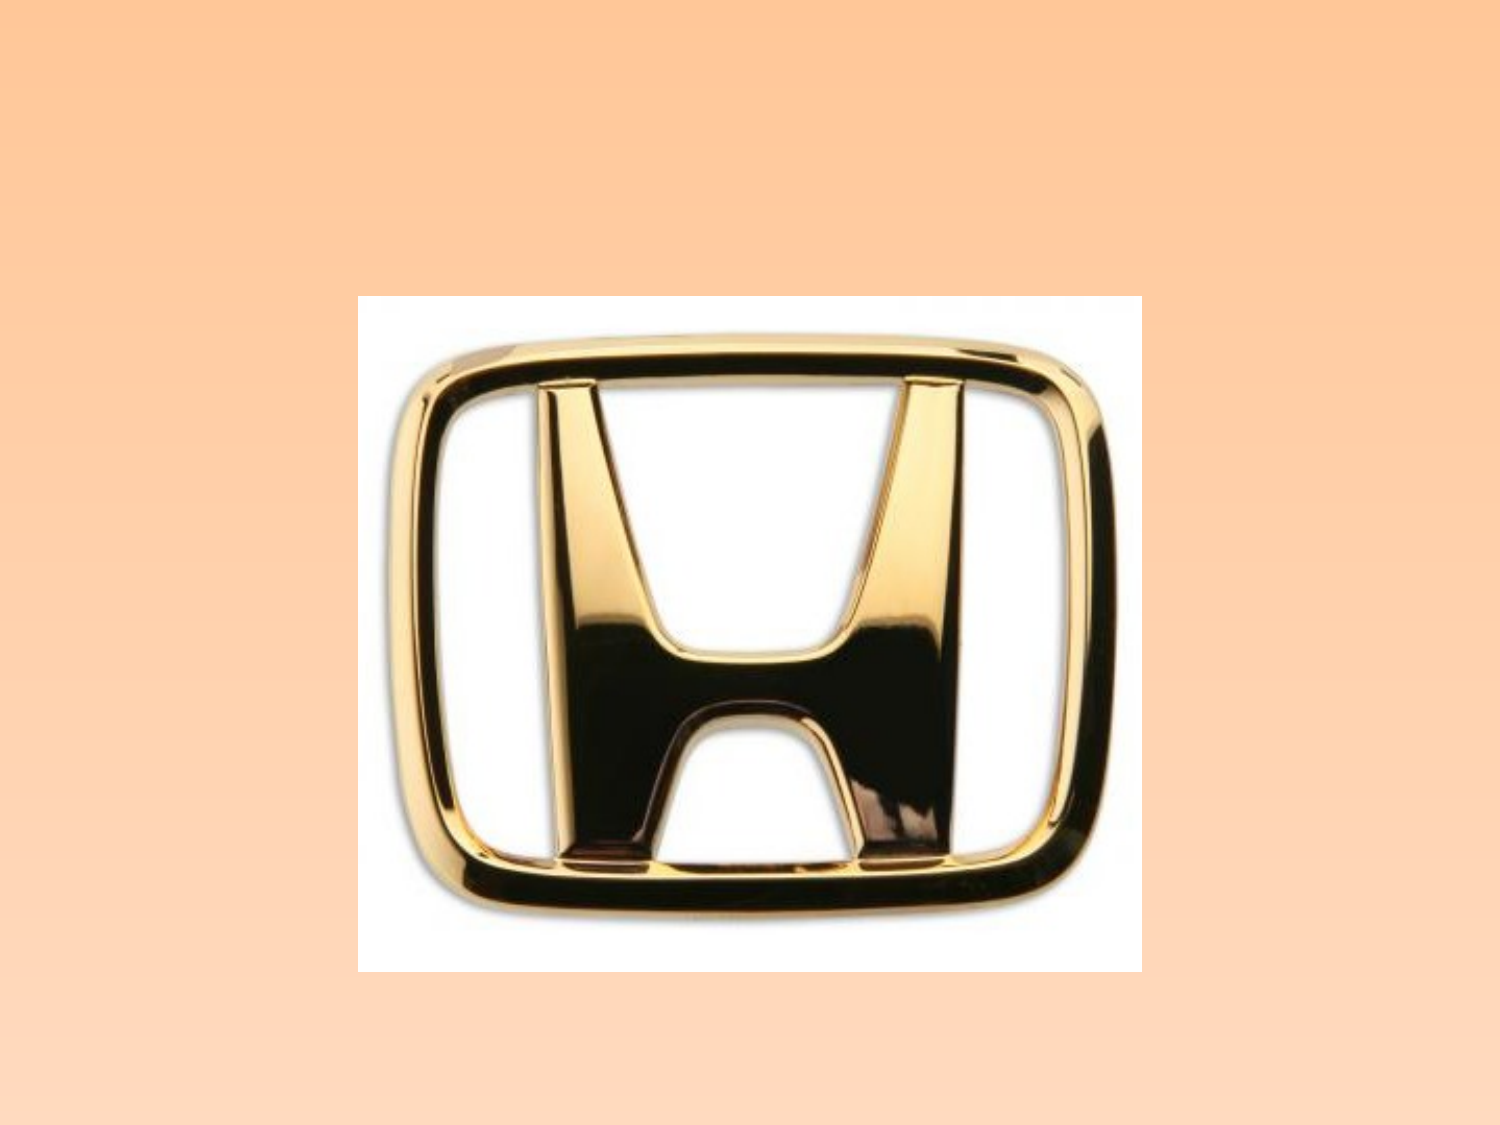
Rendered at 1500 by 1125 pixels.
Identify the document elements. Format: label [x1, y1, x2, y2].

list [358, 295, 1142, 972]
